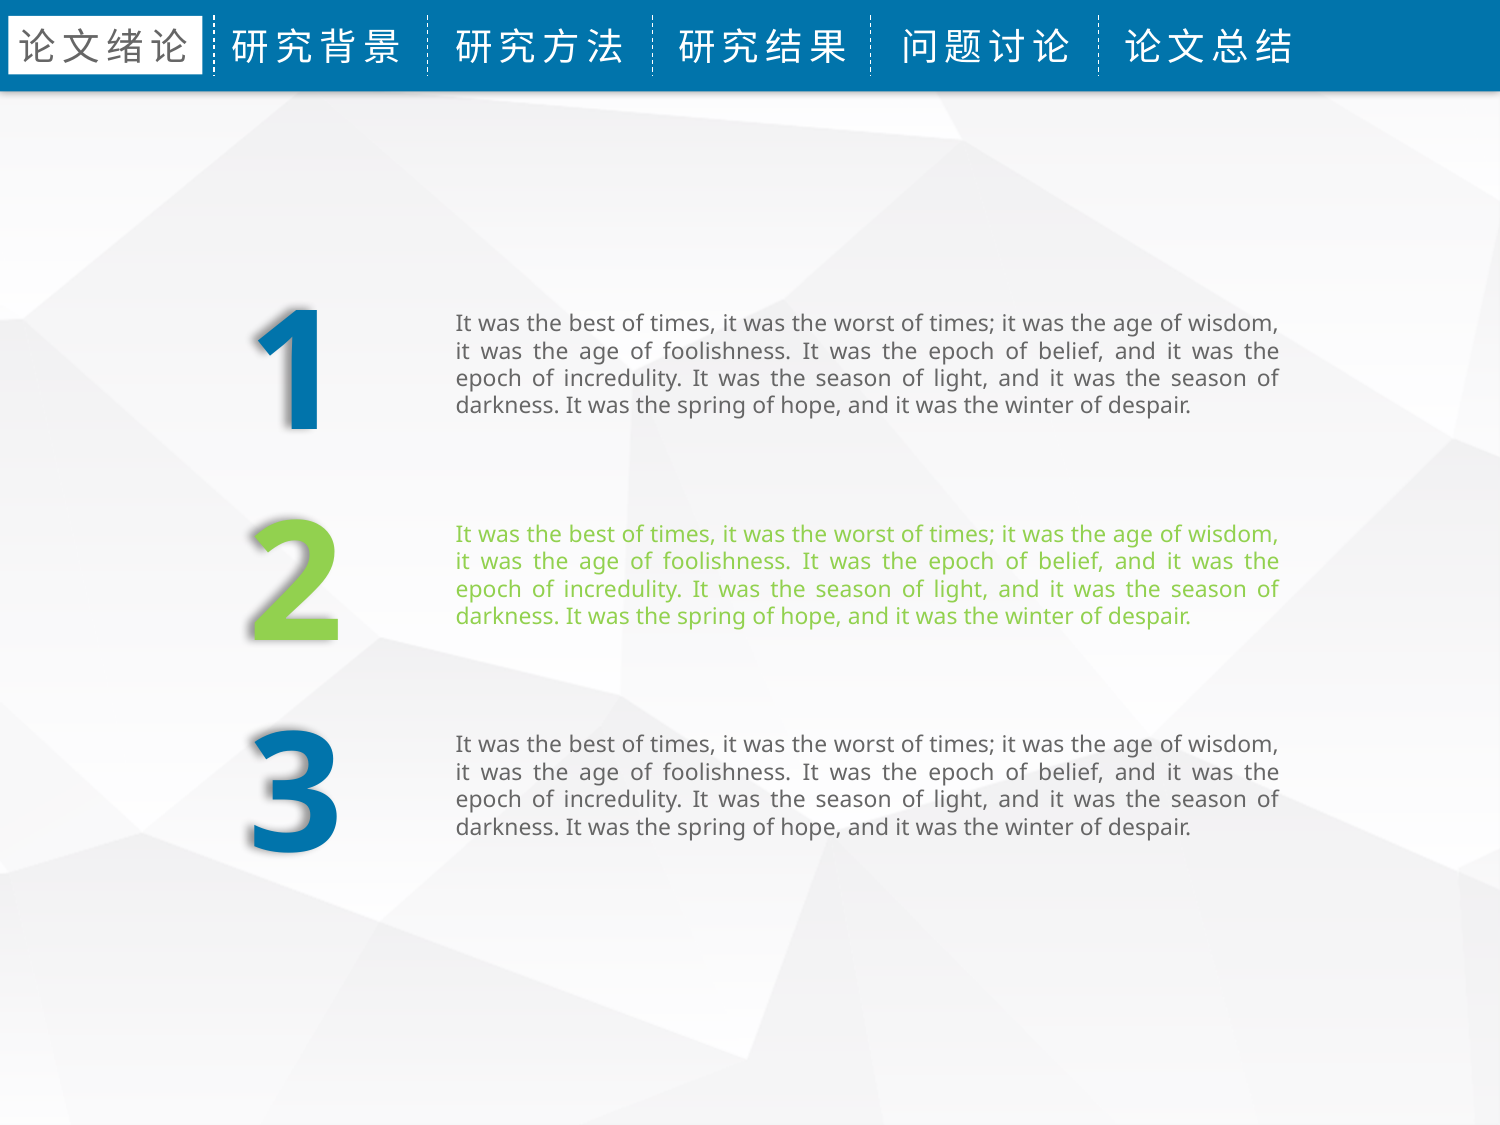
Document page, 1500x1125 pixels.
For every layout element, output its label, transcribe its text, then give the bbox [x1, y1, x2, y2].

text_box 研究结果 [663, 15, 870, 76]
text_box 1 [204, 255, 389, 466]
text_box [0, 0, 1500, 92]
text_box 论文总结 [1109, 15, 1322, 76]
text_box 研究方法 [440, 15, 652, 76]
text_box 论文绪论 [4, 15, 213, 76]
text_box 研究结果 [871, 15, 876, 76]
text_box 问题讨论 [886, 15, 1098, 76]
text_box 3 [204, 677, 389, 892]
text_box 2 [204, 466, 389, 677]
text_box It was the best of times, it was the worst of times; it was the age of wisdom, it was the age of foolishness. It was the epoch of belief, and it was the epoch of incredulity. It was the season of light, and it was the season of darkness. It was the spring of hope, and it was the winter of despair. [440, 301, 1295, 426]
picture [0, 92, 1500, 1125]
text_box It was the best of times, it was the worst of times; it was the age of wisdom, it was the age of foolishness. It was the epoch of belief, and it was the epoch of incredulity. It was the season of light, and it was the season of darkness. It was the spring of hope, and it was the winter of despair. [440, 512, 1295, 637]
text_box 研究背景 [217, 15, 427, 76]
text_box It was the best of times, it was the worst of times; it was the age of wisdom, it was the age of foolishness. It was the epoch of belief, and it was the epoch of incredulity. It was the season of light, and it was the season of darkness. It was the spring of hope, and it was the winter of despair. [440, 722, 1295, 848]
